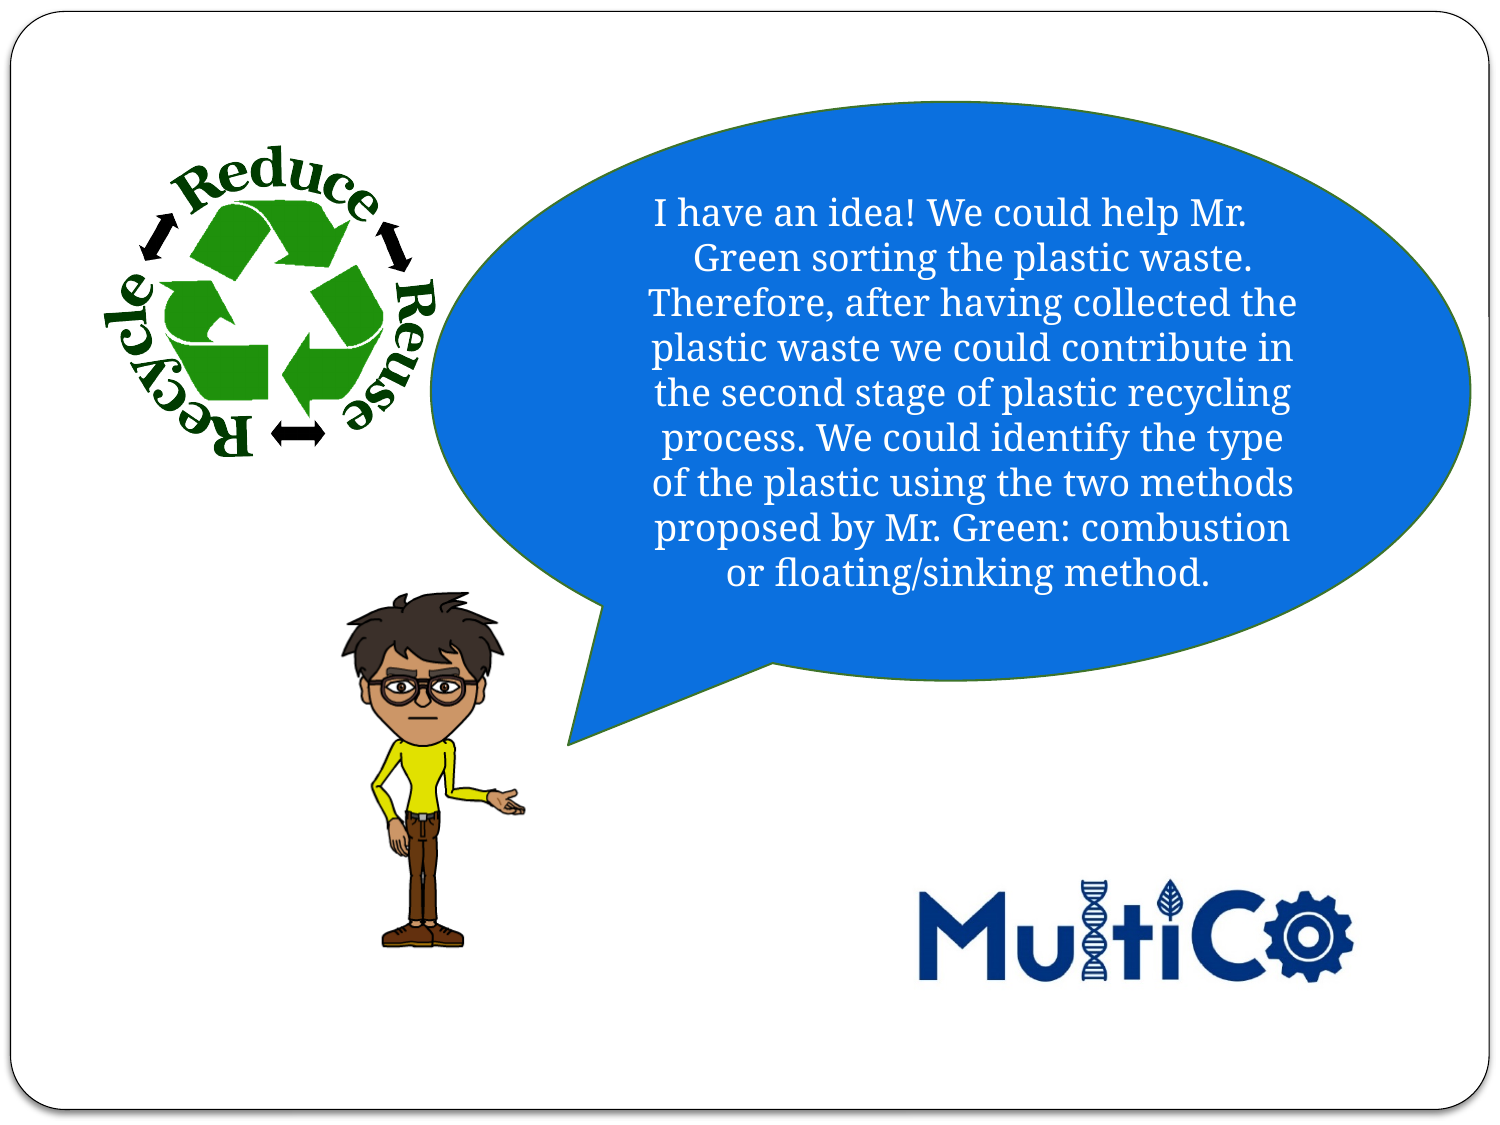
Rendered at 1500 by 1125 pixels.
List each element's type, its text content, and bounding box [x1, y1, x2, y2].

text_box I have an idea! We could help Mr. Green sorting the plastic waste. Therefore, after having collected the plastic waste we could contribute in the second stage of plastic recycling process. We could identify the type of the plastic using the two methods proposed by Mr. Green: combustion or floating/sinking method. [459, 100, 1472, 747]
picture [903, 857, 1370, 1004]
picture [79, 130, 464, 480]
picture [331, 584, 538, 965]
